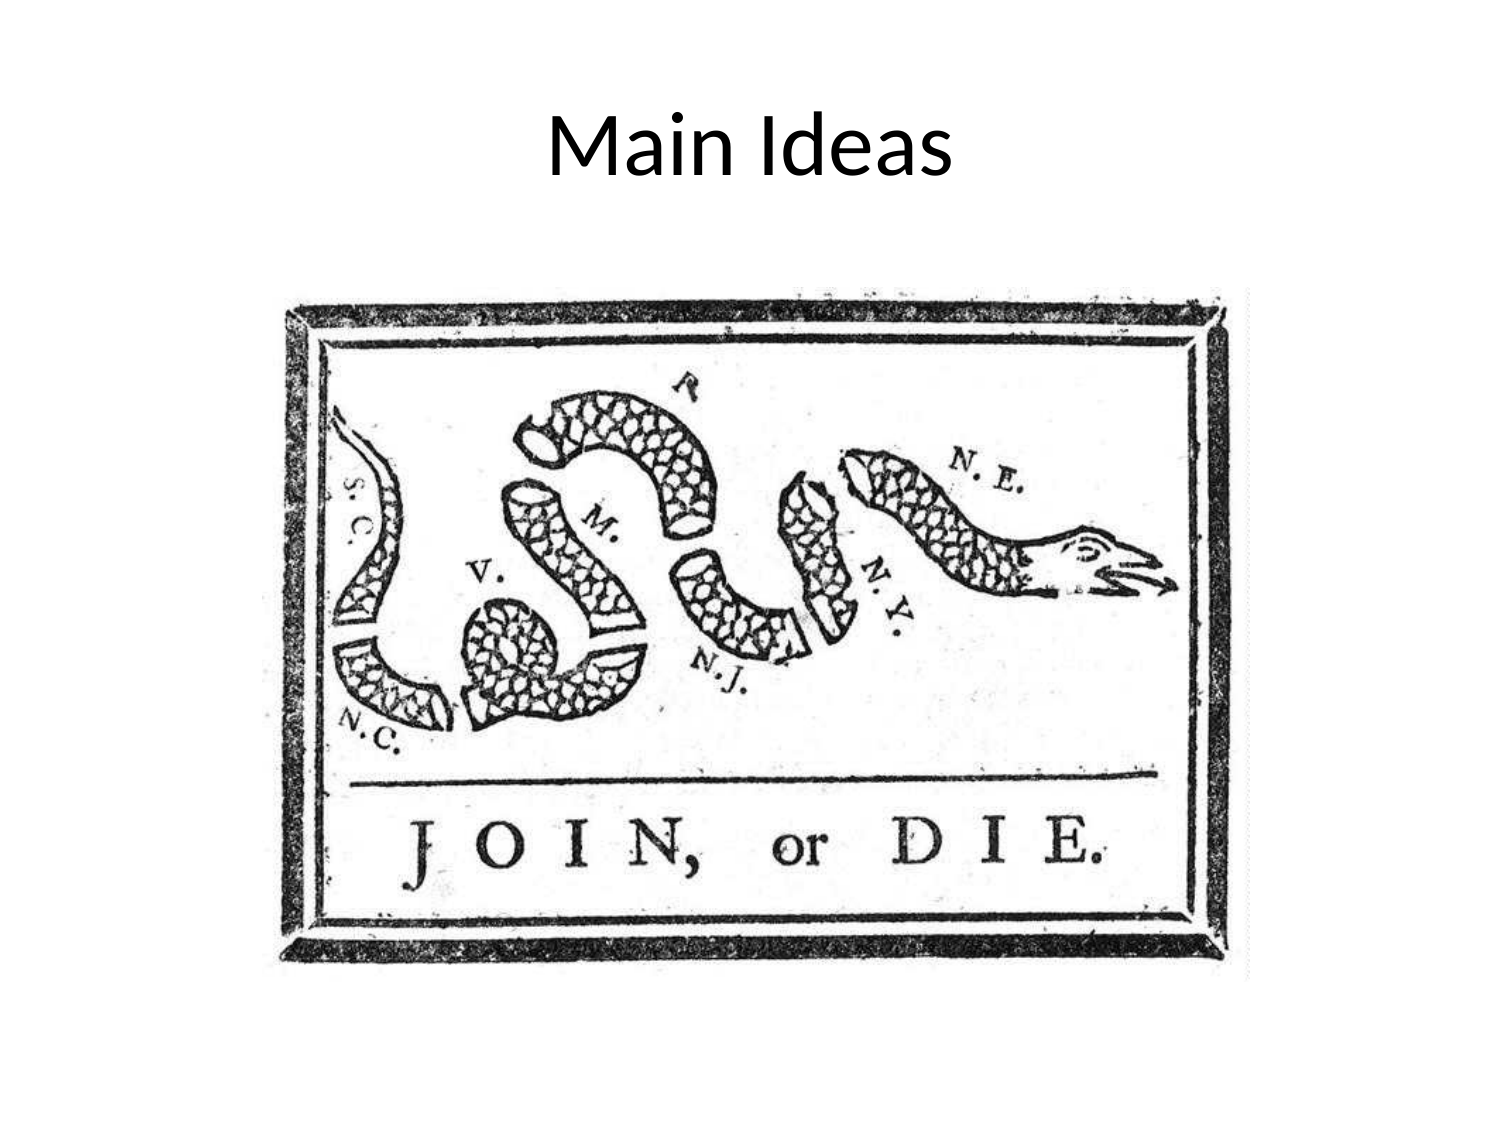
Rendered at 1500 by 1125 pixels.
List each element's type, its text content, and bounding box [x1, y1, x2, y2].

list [262, 287, 1251, 982]
title Main Ideas [75, 45, 1425, 233]
